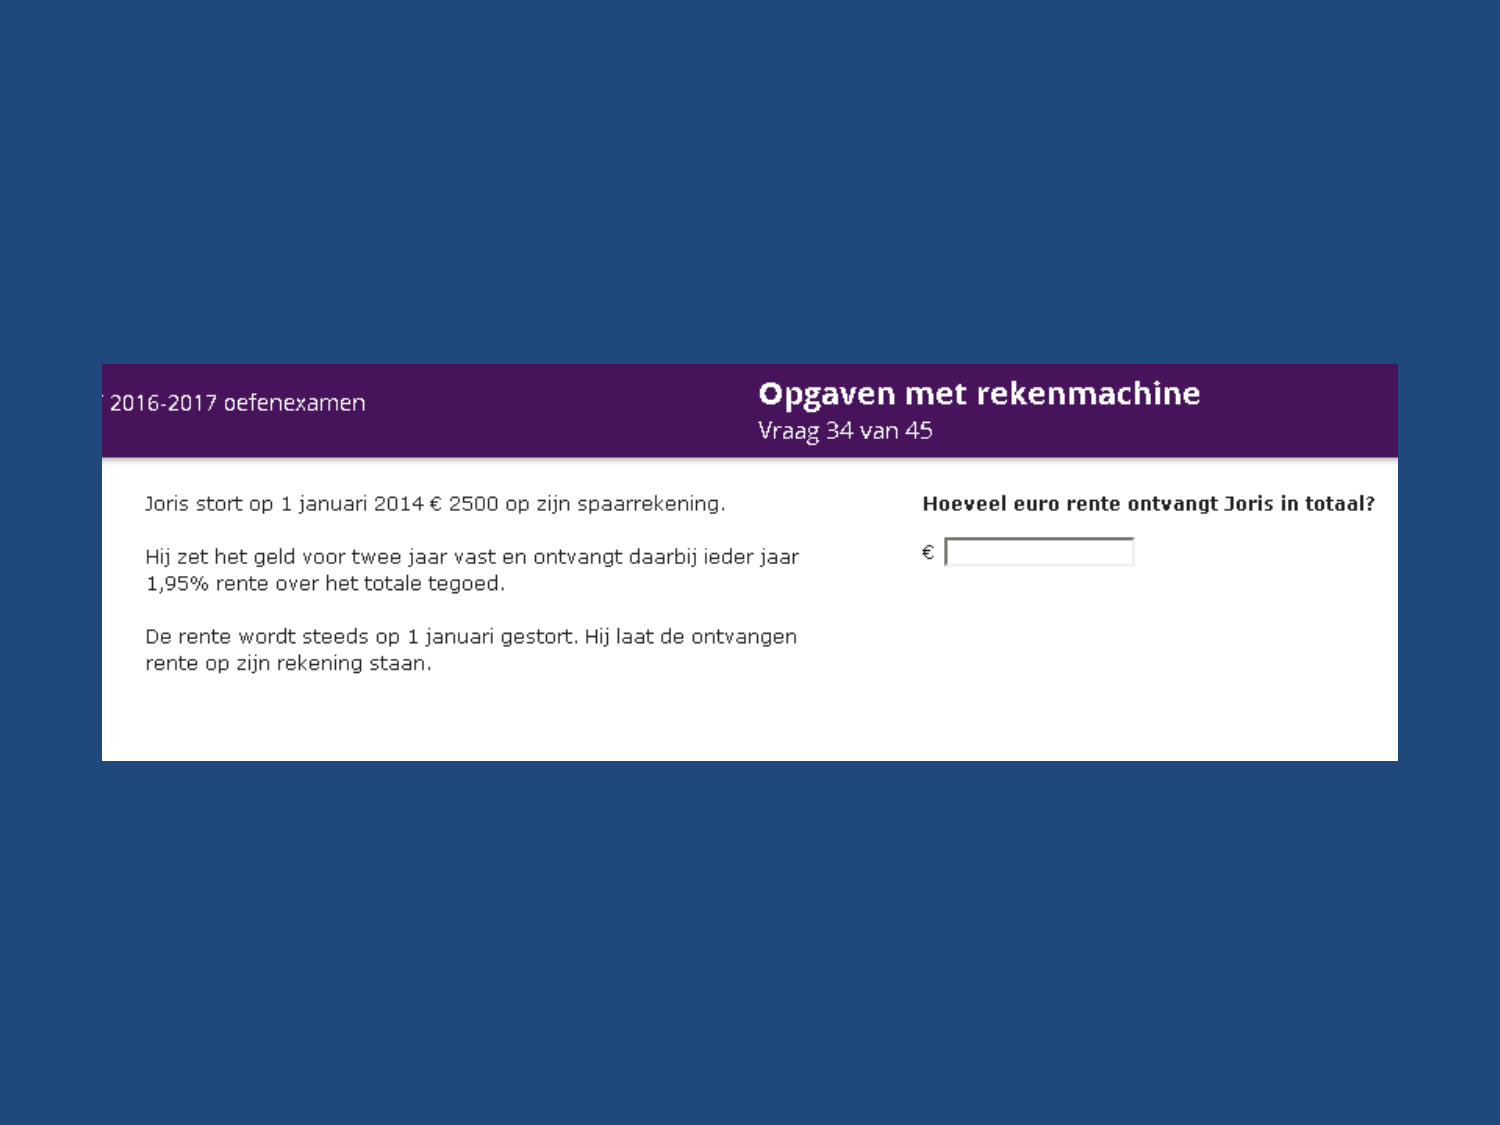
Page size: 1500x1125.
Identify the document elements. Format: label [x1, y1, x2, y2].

picture [102, 363, 1398, 762]
